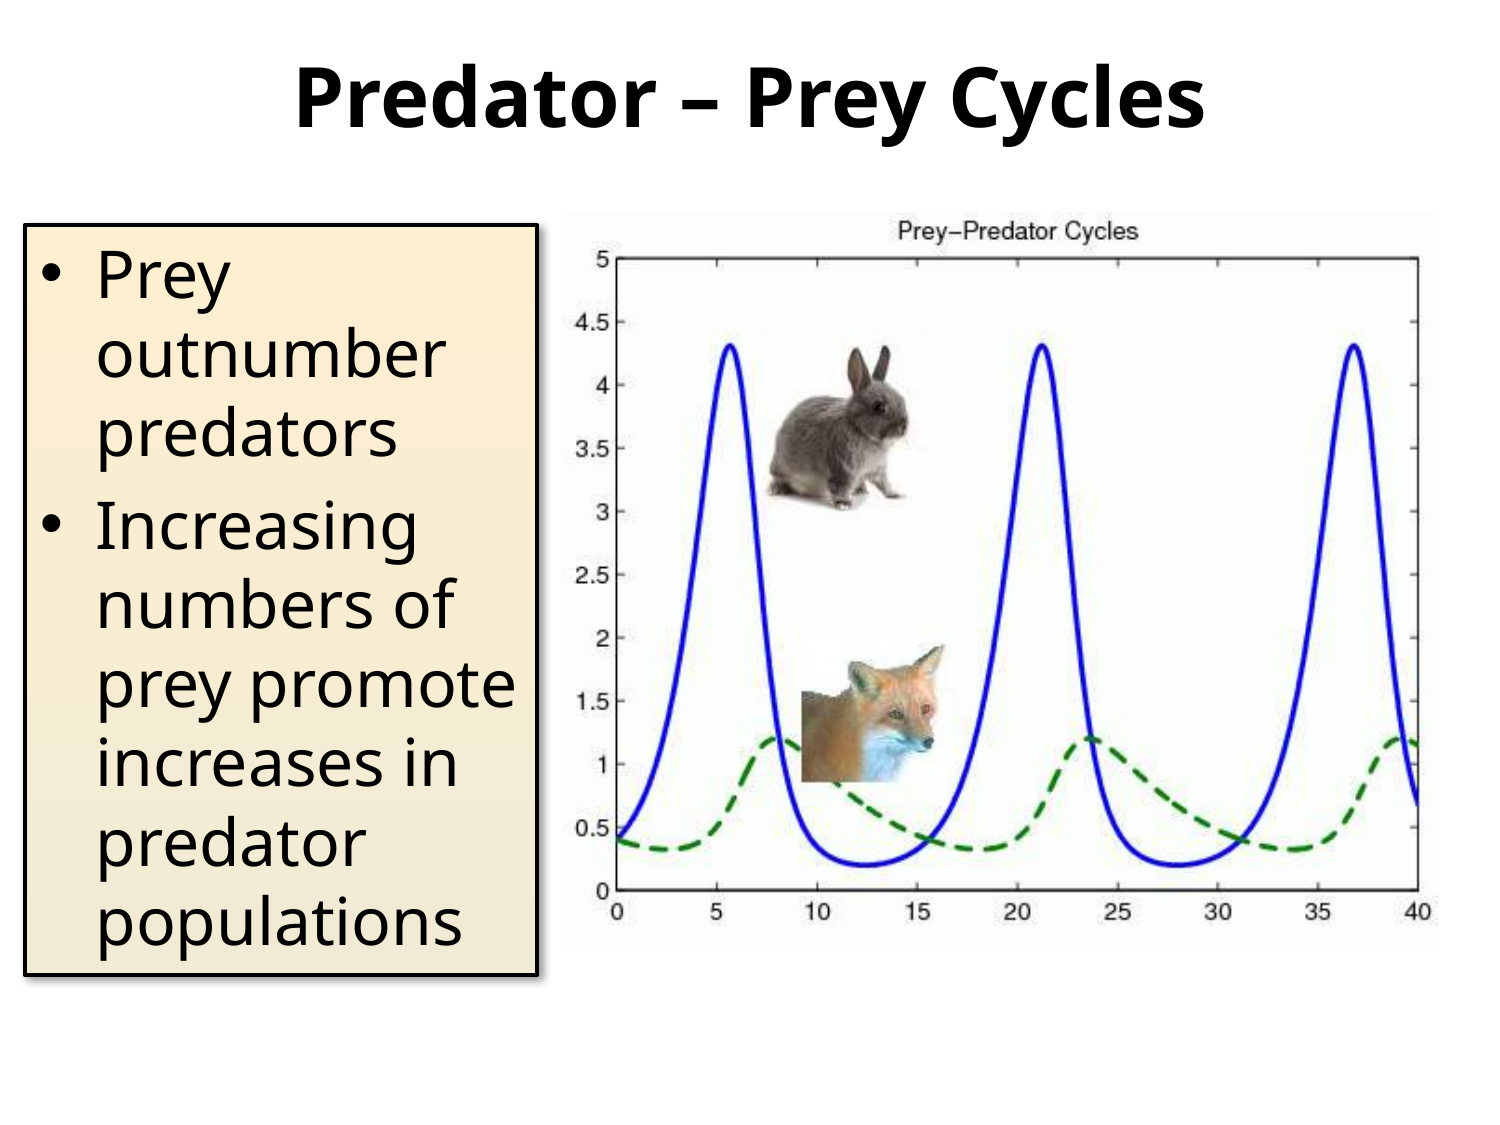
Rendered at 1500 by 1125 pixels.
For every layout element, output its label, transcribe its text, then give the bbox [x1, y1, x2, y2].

list Prey outnumber predators Increasing numbers of prey promote increases in predator populations [24, 224, 538, 975]
picture [562, 212, 1438, 951]
title Predator – Prey Cycles [75, 0, 1425, 188]
